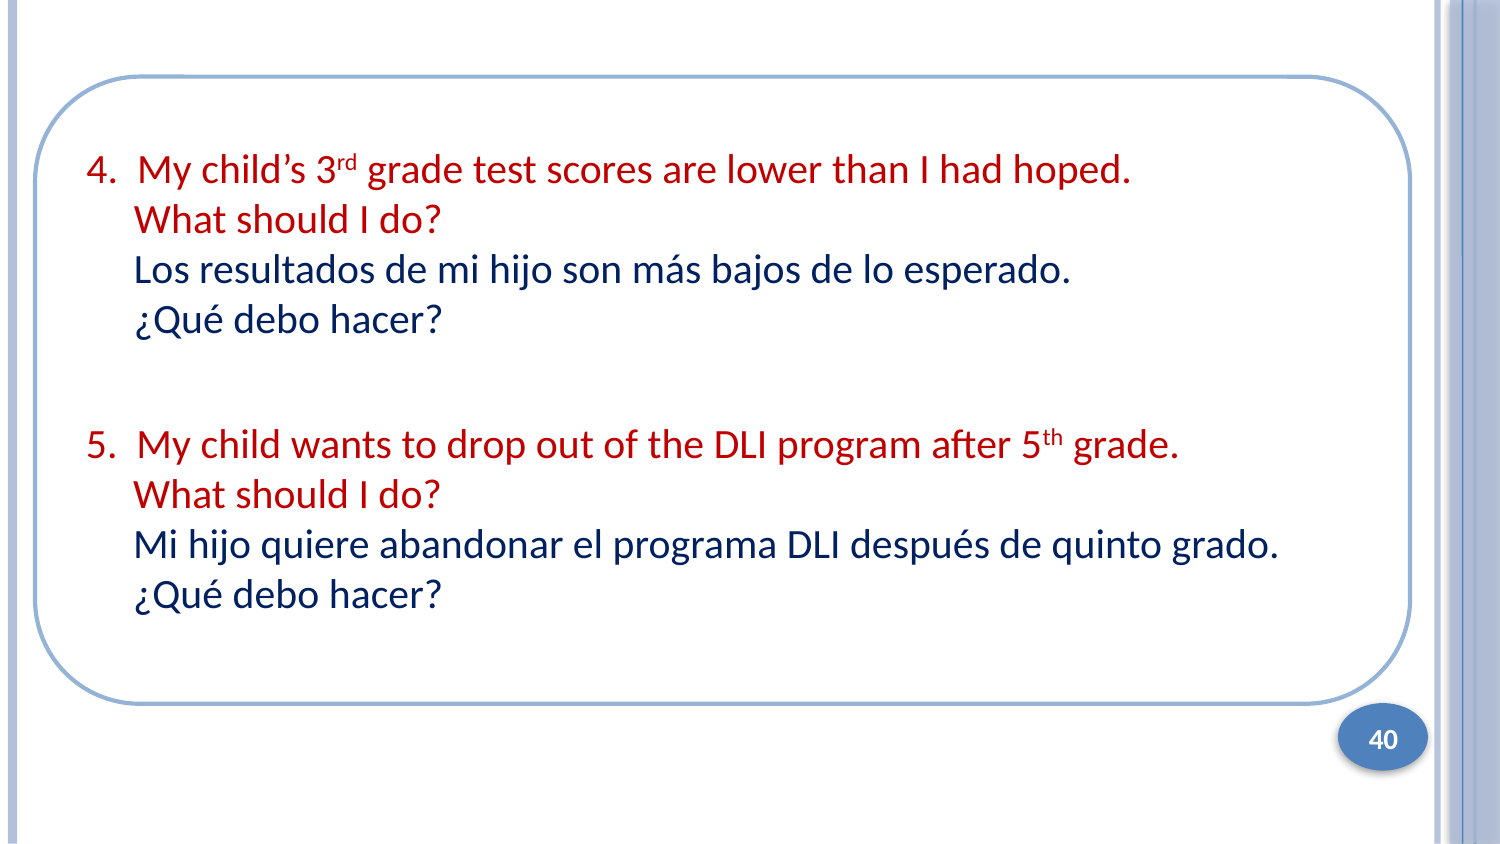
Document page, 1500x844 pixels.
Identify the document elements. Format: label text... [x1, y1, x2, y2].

text_box 5. My child wants to drop out of the DLI program after 5th grade. What should I do? Mi hijo quiere abandonar el programa DLI después de quinto grado. ¿Qué debo hacer? [70, 409, 1384, 624]
slide_number 40 [1333, 705, 1434, 770]
text_box 4. My child’s 3rd grade test scores are lower than I had hoped. What should I do? Los resultados de mi hijo son más bajos de lo esperado. ¿Qué debo hacer? [71, 134, 1167, 350]
text_box [32, 74, 1413, 706]
